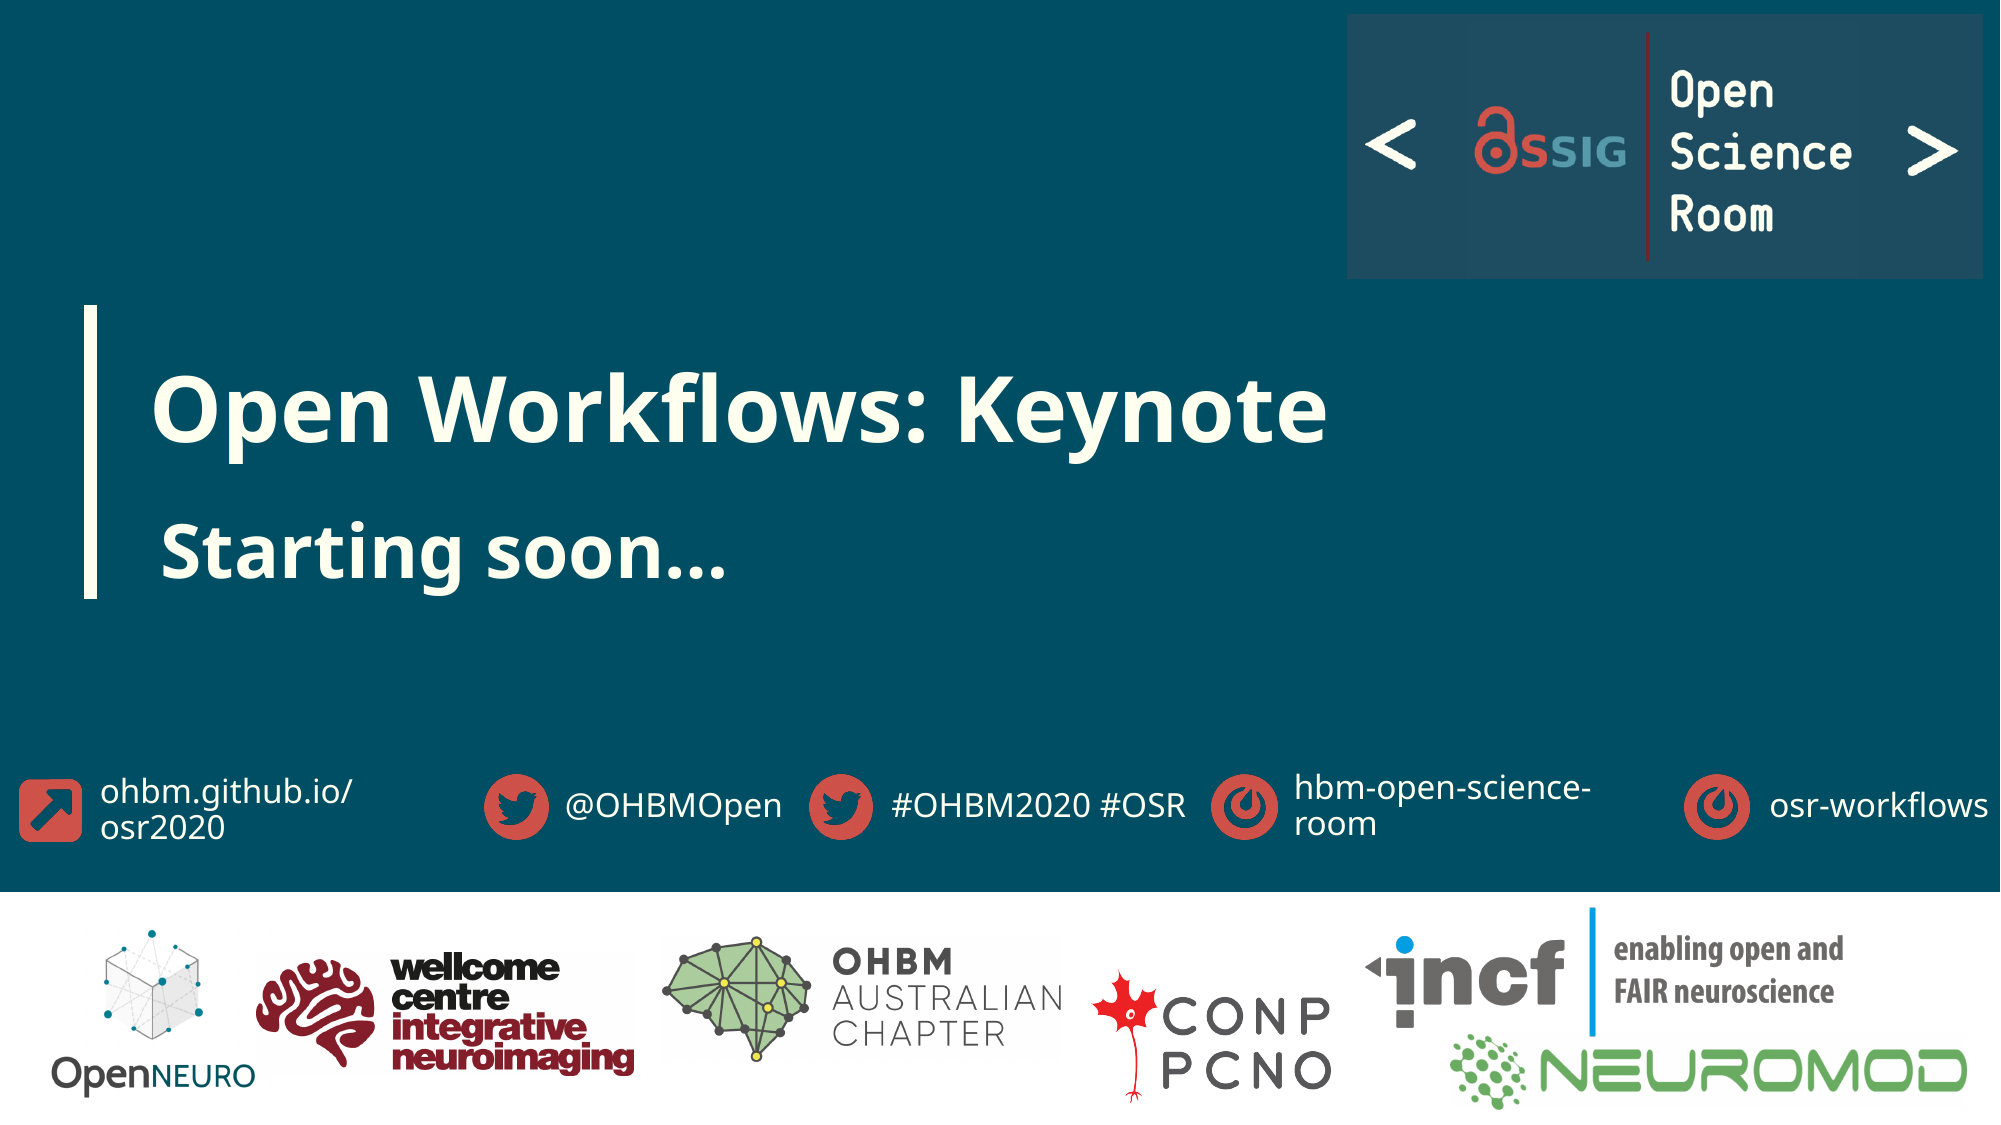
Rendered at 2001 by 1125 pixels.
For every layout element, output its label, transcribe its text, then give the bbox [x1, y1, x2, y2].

text_box Starting soon… [145, 427, 1495, 603]
title Open Workflows: Keynote [134, 294, 1484, 470]
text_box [808, 770, 1208, 844]
picture [1348, 15, 1982, 278]
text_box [1684, 774, 2000, 840]
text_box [484, 771, 800, 843]
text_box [1211, 774, 1680, 840]
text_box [33, 863, 1967, 1110]
text_box [0, 0, 2000, 893]
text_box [19, 775, 490, 846]
